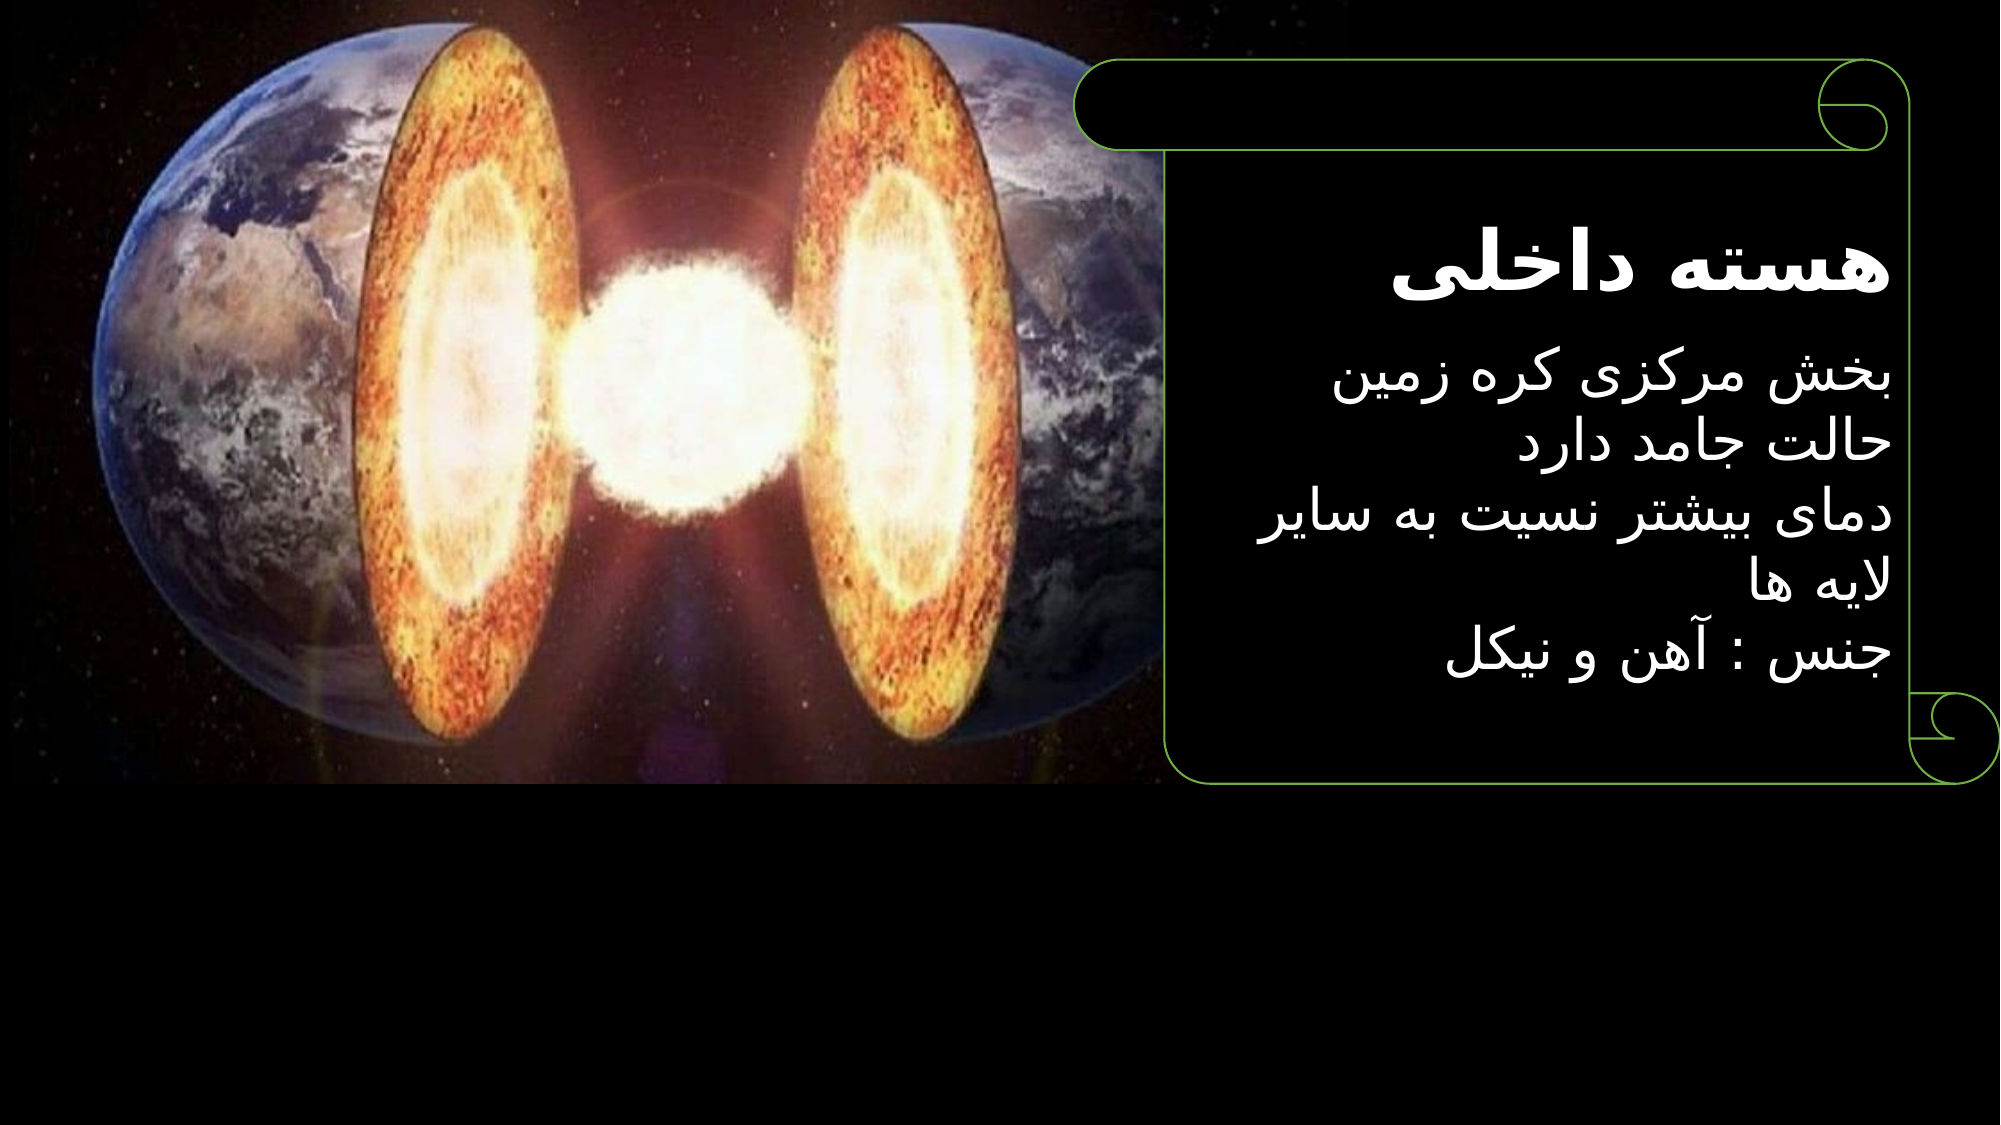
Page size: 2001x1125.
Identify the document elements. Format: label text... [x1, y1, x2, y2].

picture [9, 0, 1349, 784]
text_box هسته داخلی بخش مرکزی کره زمین حالت جامد دارد دمای بیشتر نسیت به سایر لایه ها جنس : آهن و نیکل [1201, 58, 2000, 785]
